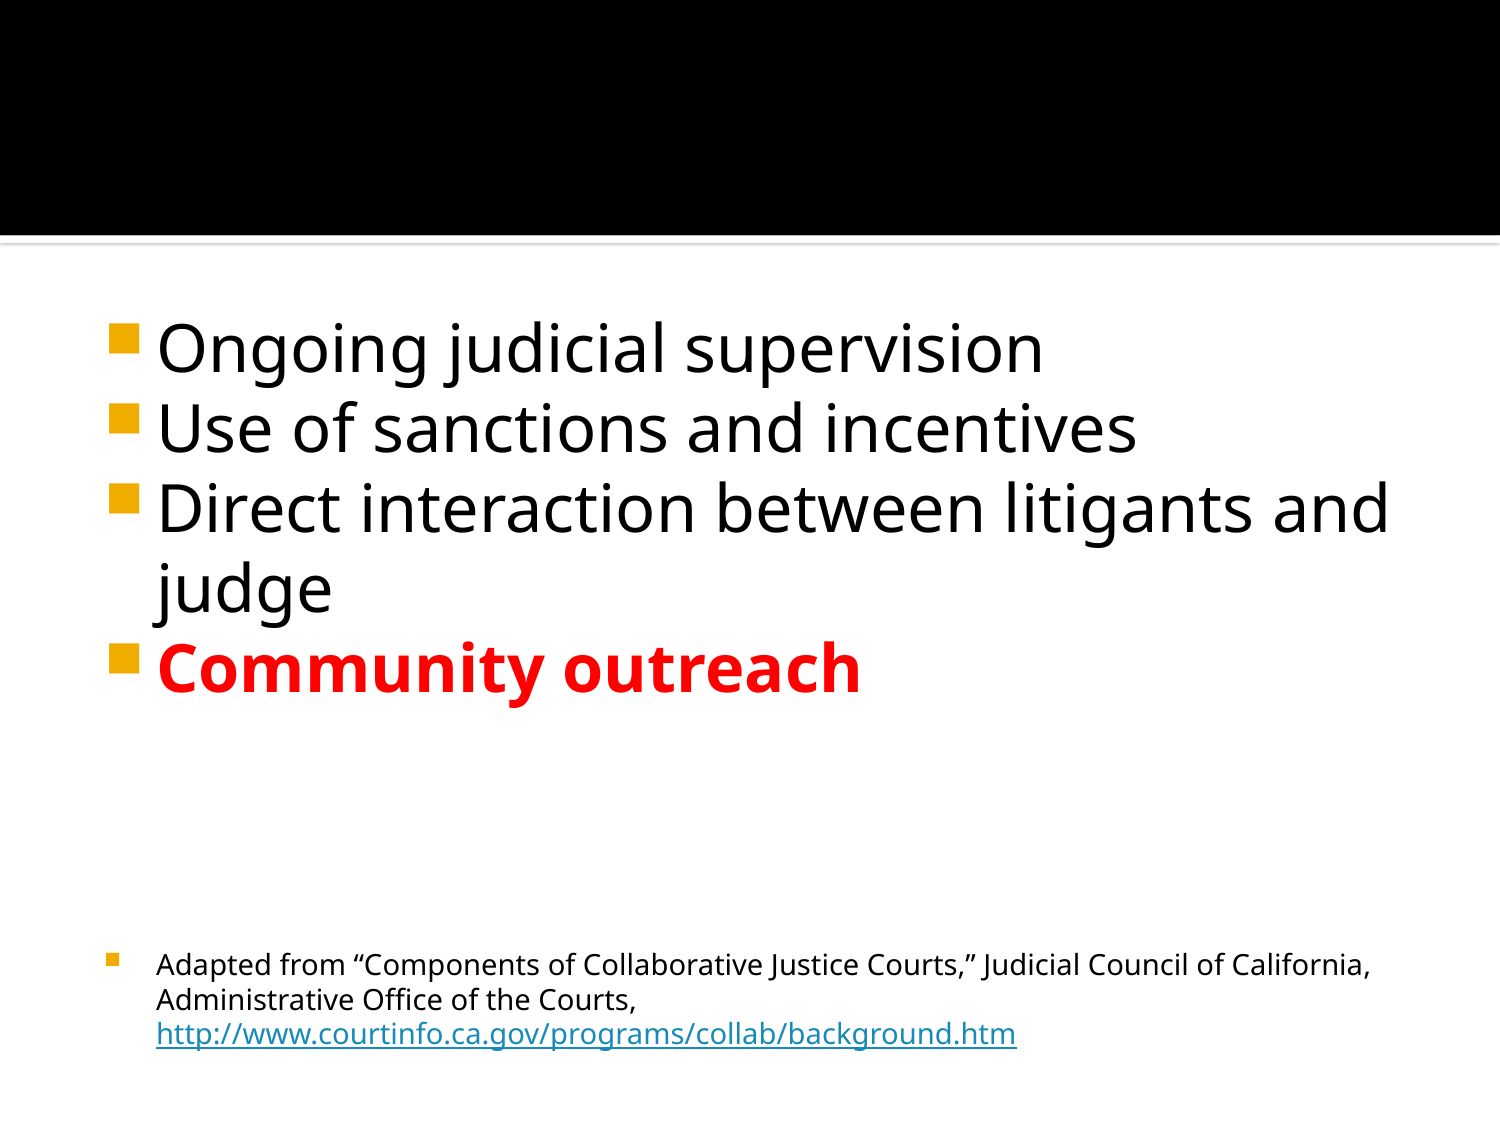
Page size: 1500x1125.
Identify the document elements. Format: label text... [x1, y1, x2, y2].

list Ongoing judicial supervision Use of sanctions and incentives Direct interaction between litigants and judge Community outreach Adapted from “Components of Collaborative Justice Courts,” Judicial Council of California, Administrative Office of the Courts, http://www.courtinfo.ca.gov/programs/collab/background.htm [75, 291, 1425, 1050]
